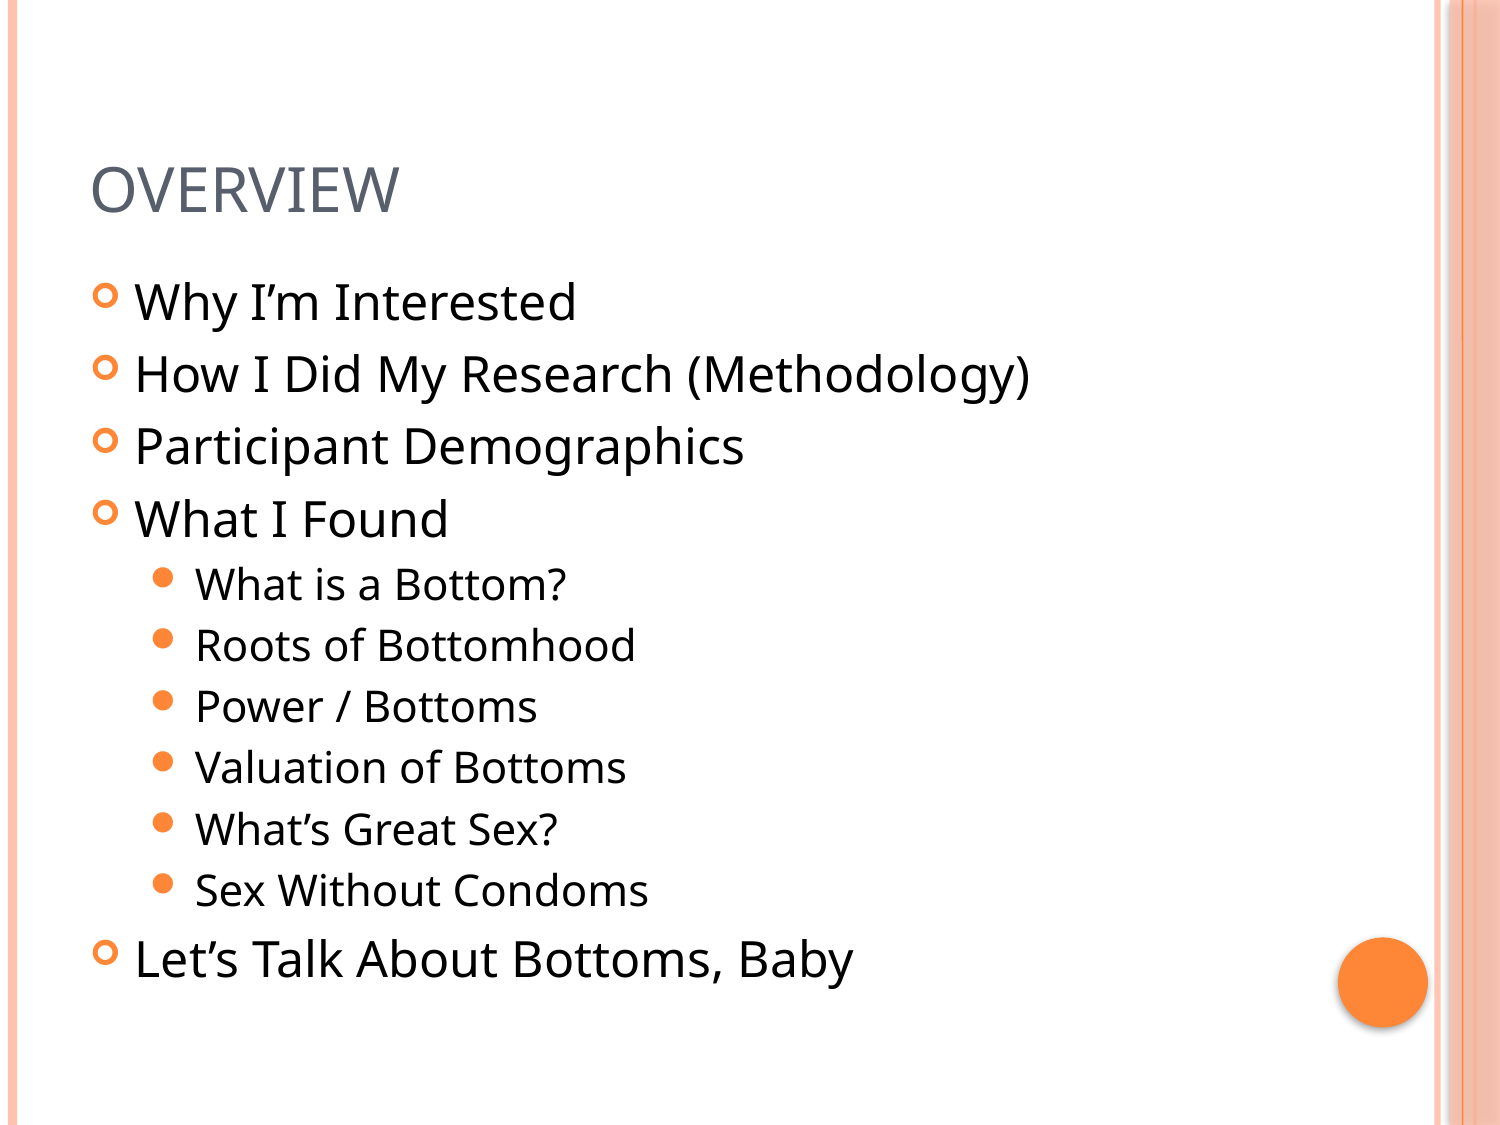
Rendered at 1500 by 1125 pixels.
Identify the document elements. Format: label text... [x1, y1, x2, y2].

list Why I’m Interested How I Did My Research (Methodology) Participant Demographics What I Found What is a Bottom? Roots of Bottomhood Power / Bottoms Valuation of Bottoms What’s Great Sex? Sex Without Condoms Let’s Talk About Bottoms, Baby [75, 262, 1300, 1062]
title Overview [75, 45, 1300, 233]
